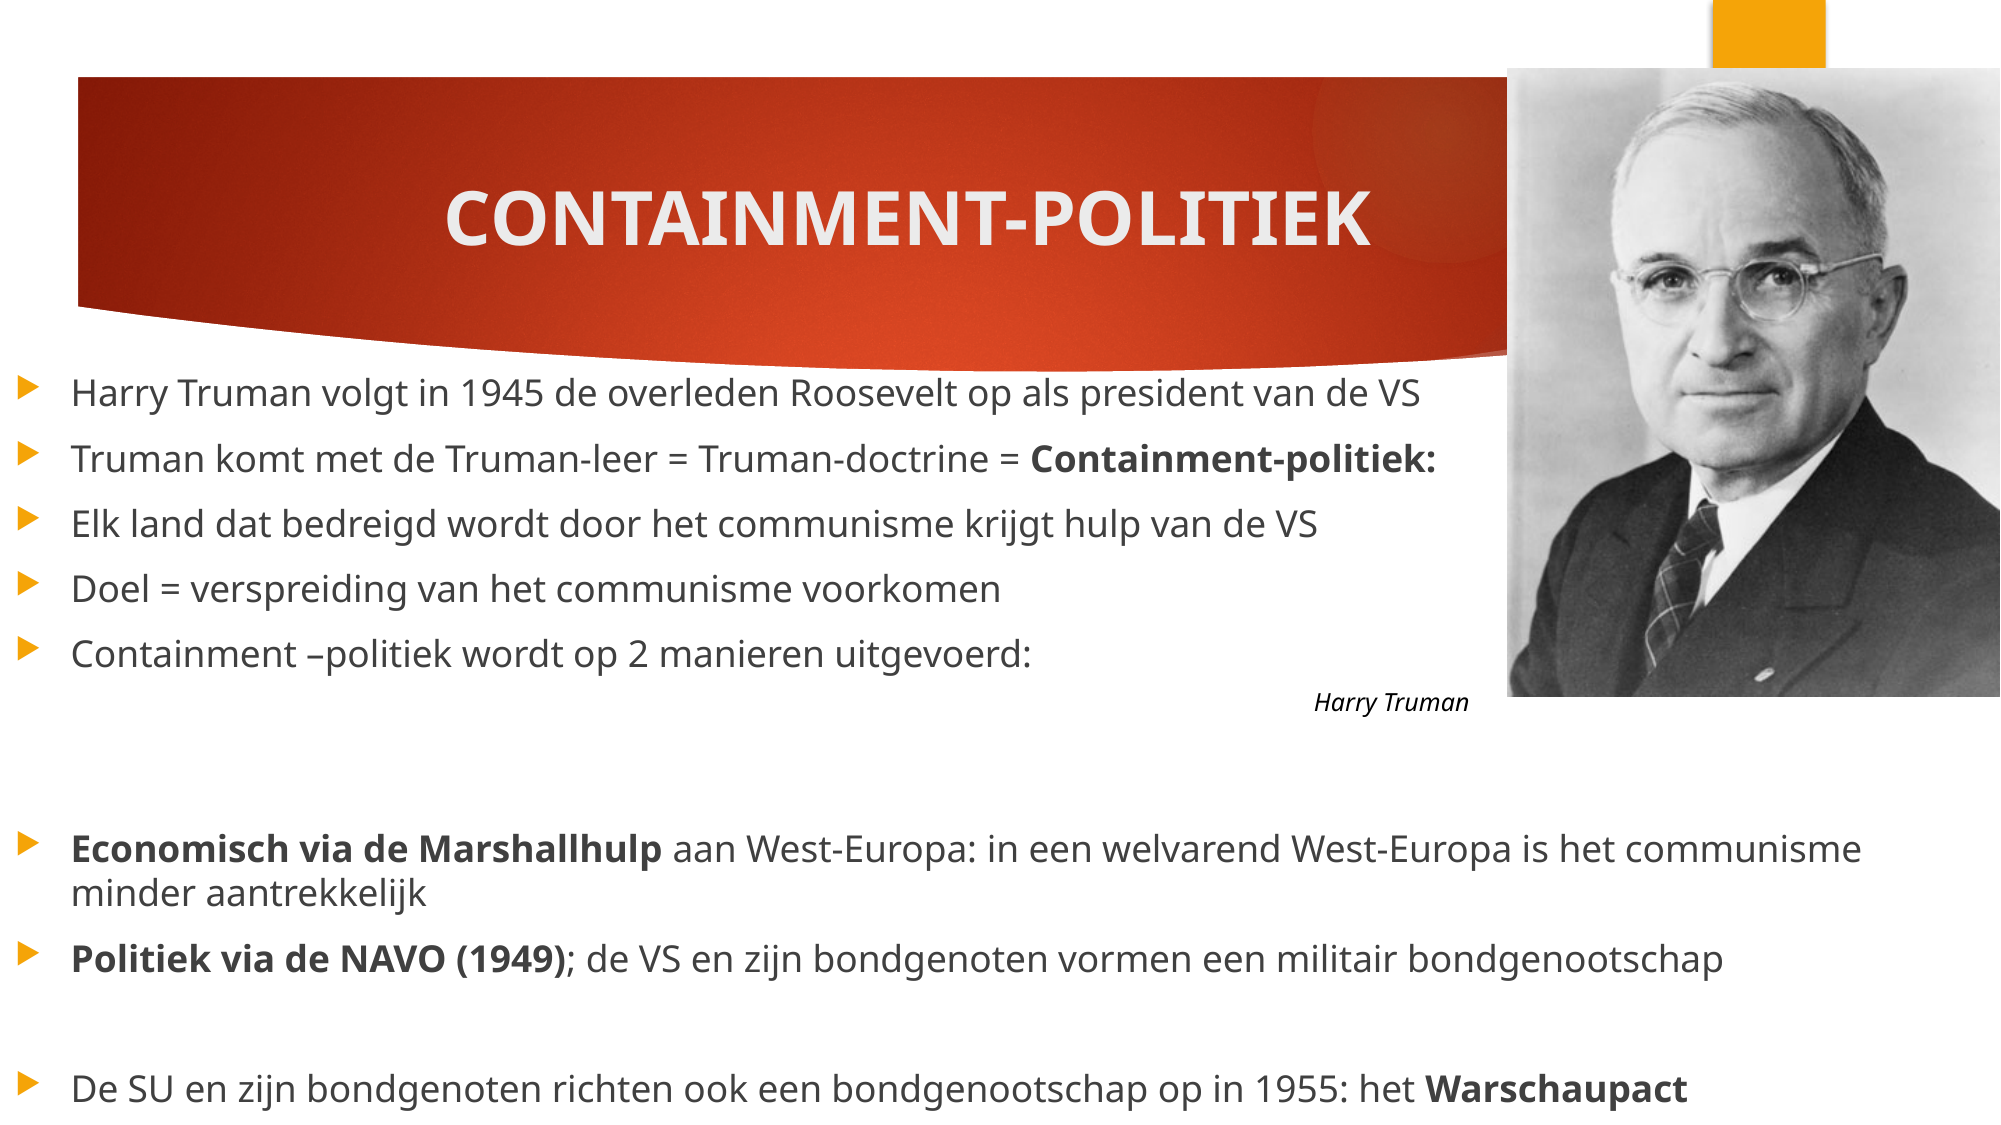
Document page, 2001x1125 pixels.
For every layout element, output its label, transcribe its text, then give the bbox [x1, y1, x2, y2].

list Harry Truman volgt in 1945 de overleden Roosevelt op als president van de VS Truman komt met de Truman-leer = Truman-doctrine = Containment-politiek: Elk land dat bedreigd wordt door het communisme krijgt hulp van de VS Doel = verspreiding van het communisme voorkomen Containment –politiek wordt op 2 manieren uitgevoerd: Economisch via de Marshallhulp aan West-Europa: in een welvarend West-Europa is het communisme minder aantrekkelijk Politiek via de NAVO (1949); de VS en zijn bondgenoten vormen een militair bondgenootschap De SU en zijn bondgenoten richten ook een bondgenootschap op in 1955: het Warschaupact [0, 362, 2000, 1125]
title CONTAINMENT-POLITIEK [189, 155, 1501, 275]
text_box Harry Truman [1299, 679, 1508, 725]
picture [1506, 67, 2000, 697]
